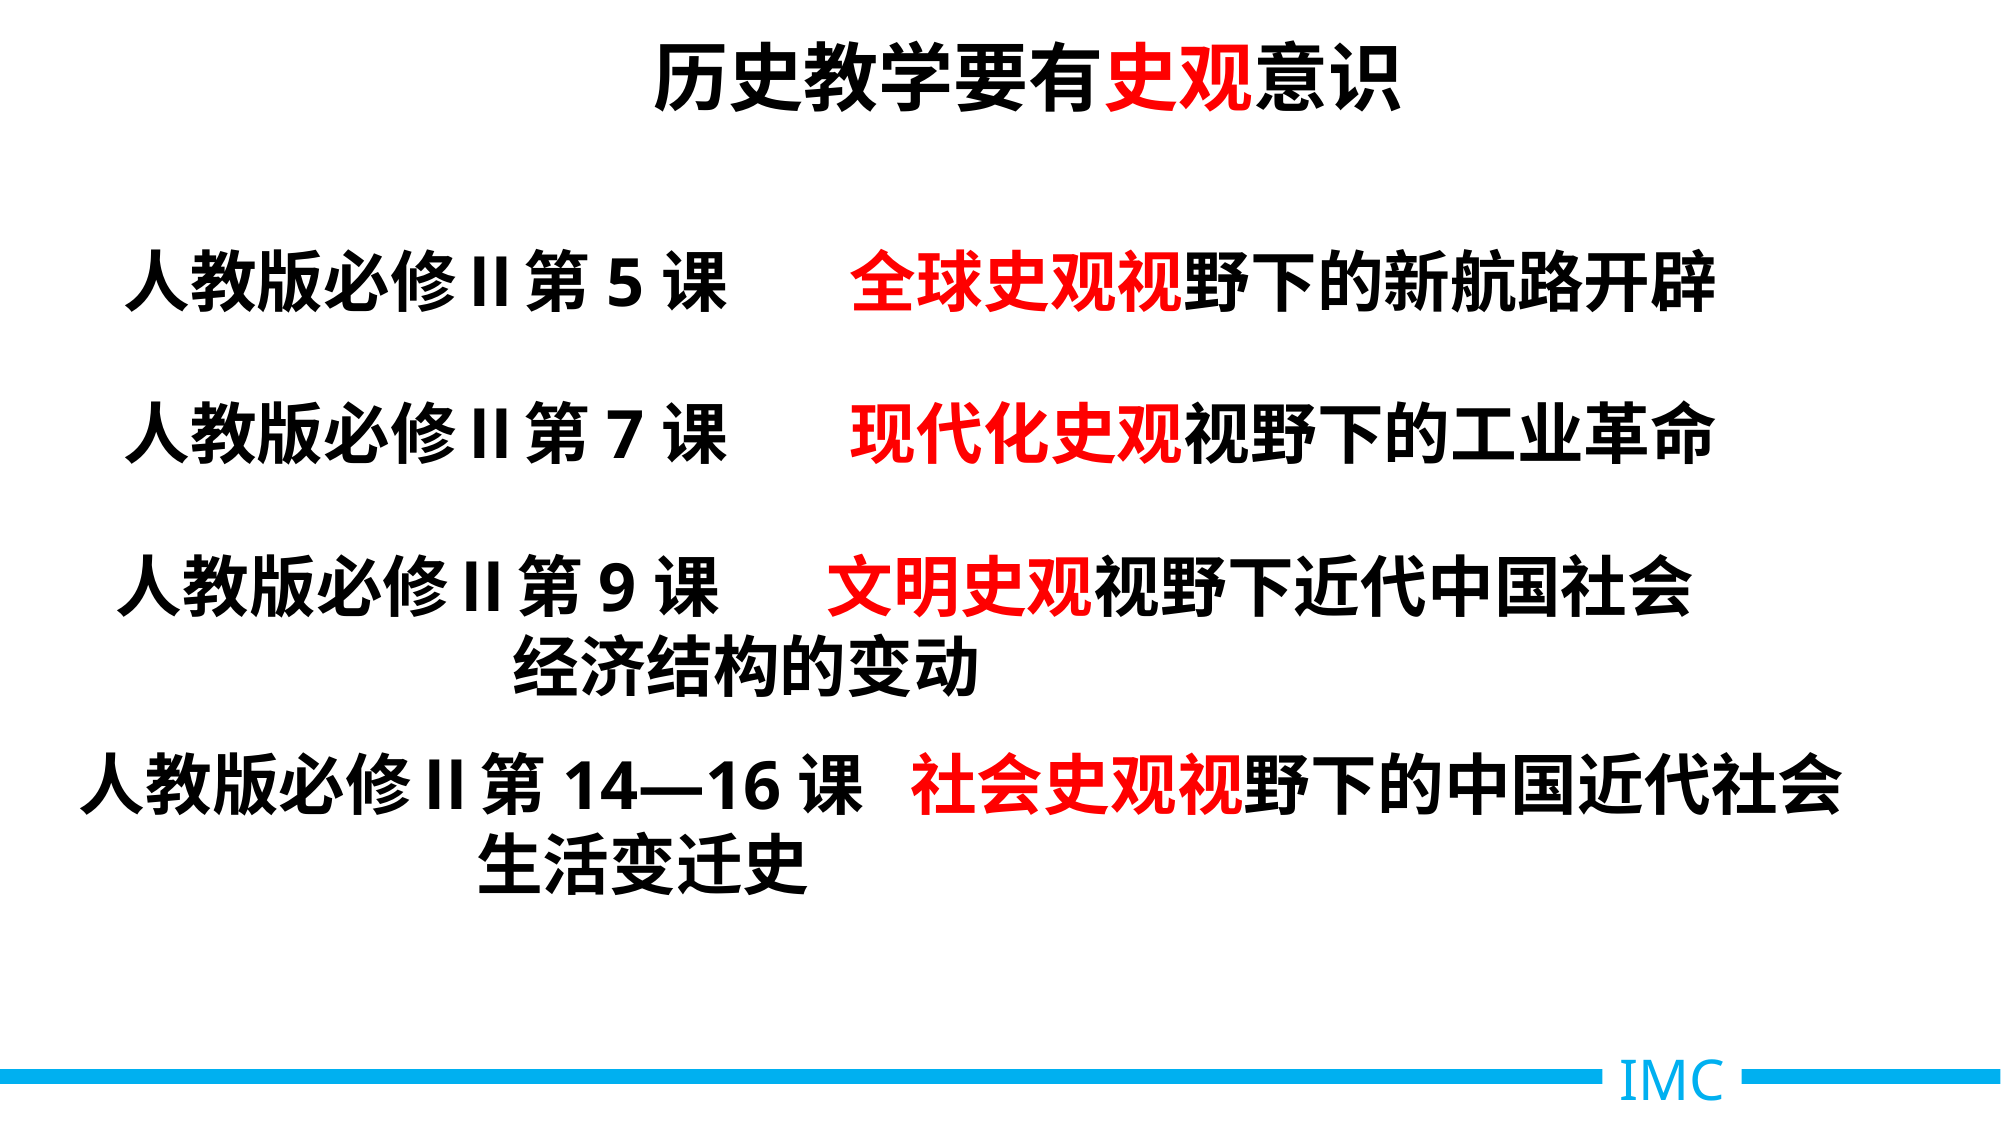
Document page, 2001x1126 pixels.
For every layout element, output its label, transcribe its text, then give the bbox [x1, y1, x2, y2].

text_box 人教版必修Ⅱ第14—16课 社会史观视野下的中国近代社会 生活变迁史 [64, 735, 1908, 911]
text_box 人教版必修Ⅱ第9课 文明史观视野下近代中国社会 经济结构的变动 [100, 536, 1956, 792]
text_box 历史教学要有史观意识 [638, 23, 1419, 129]
text_box 人教版必修Ⅱ第7课 现代化史观视野下的工业革命 [108, 384, 1733, 480]
text_box 人教版必修Ⅱ第5课 全球史观视野下的新航路开辟 [108, 232, 1733, 327]
